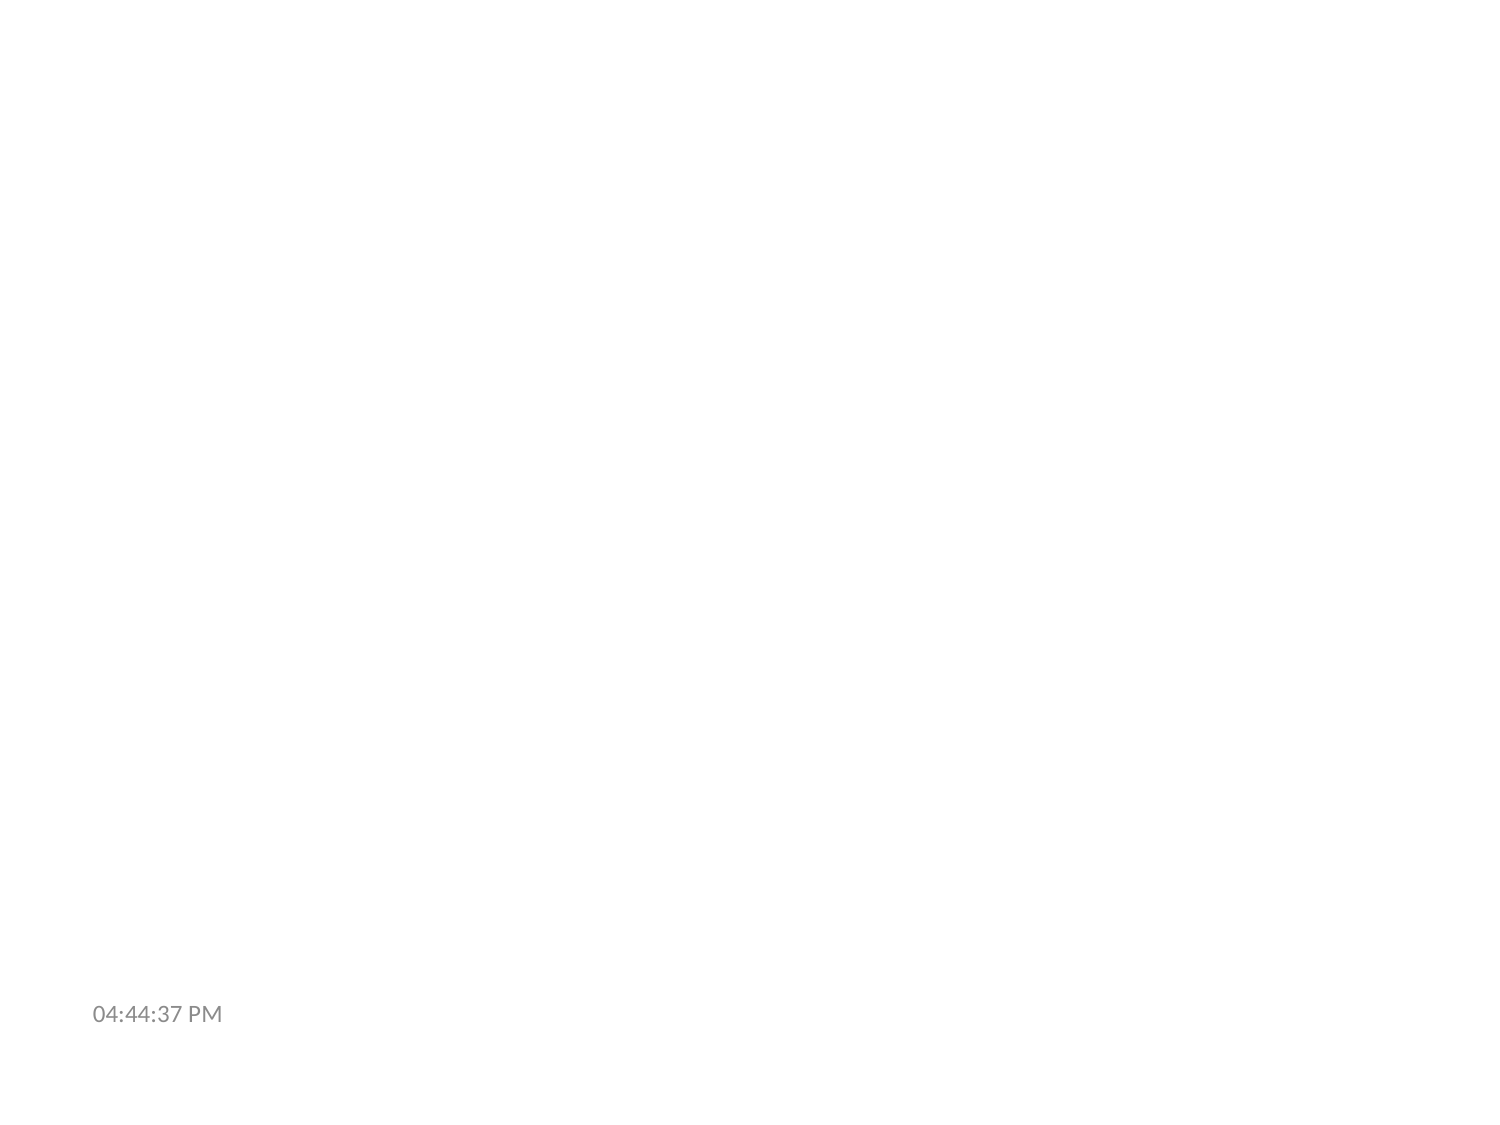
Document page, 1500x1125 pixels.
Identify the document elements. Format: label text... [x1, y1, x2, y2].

text_box 3:35:09 PM [77, 982, 428, 1043]
